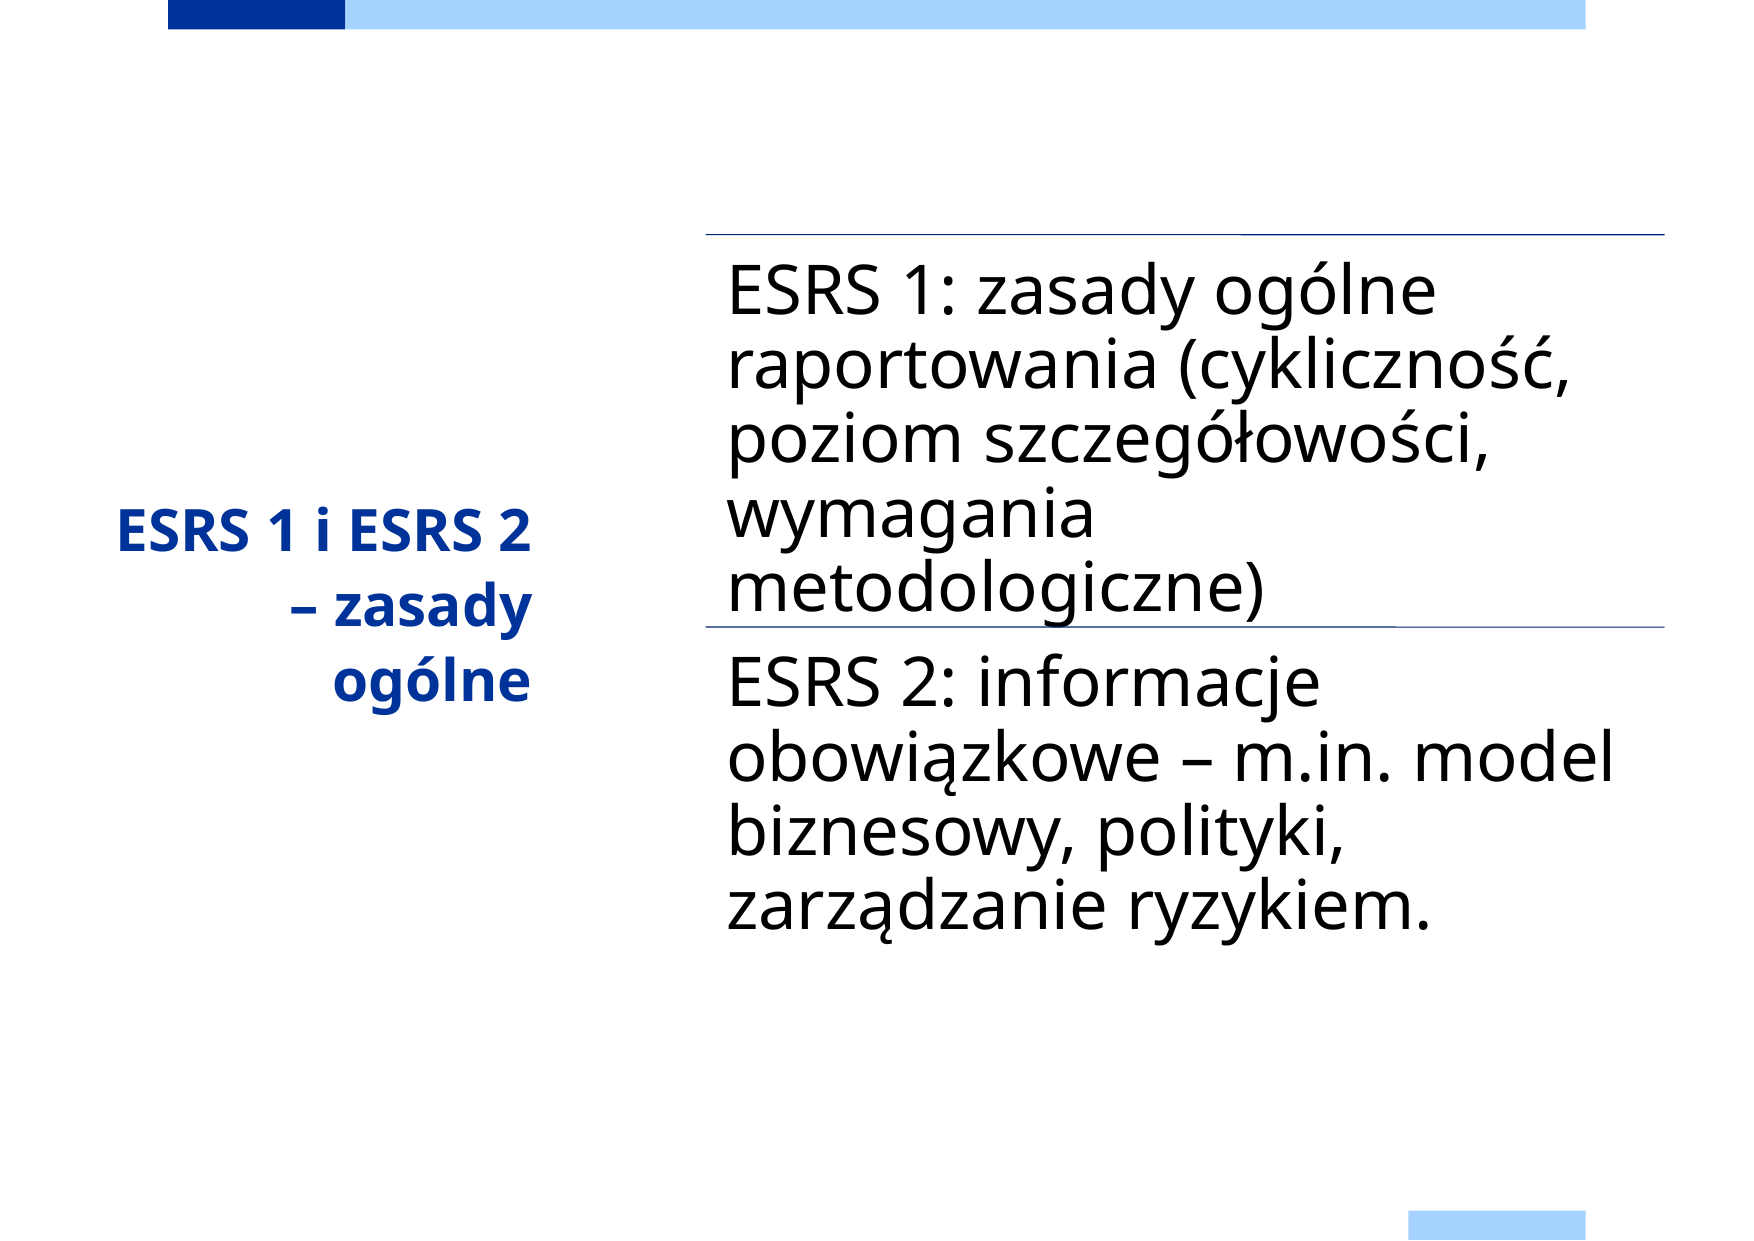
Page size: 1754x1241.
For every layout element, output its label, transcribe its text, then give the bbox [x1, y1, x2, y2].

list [705, 234, 1665, 1020]
title ESRS 1 i ESRS 2 – zasady ogólne [84, 368, 533, 714]
